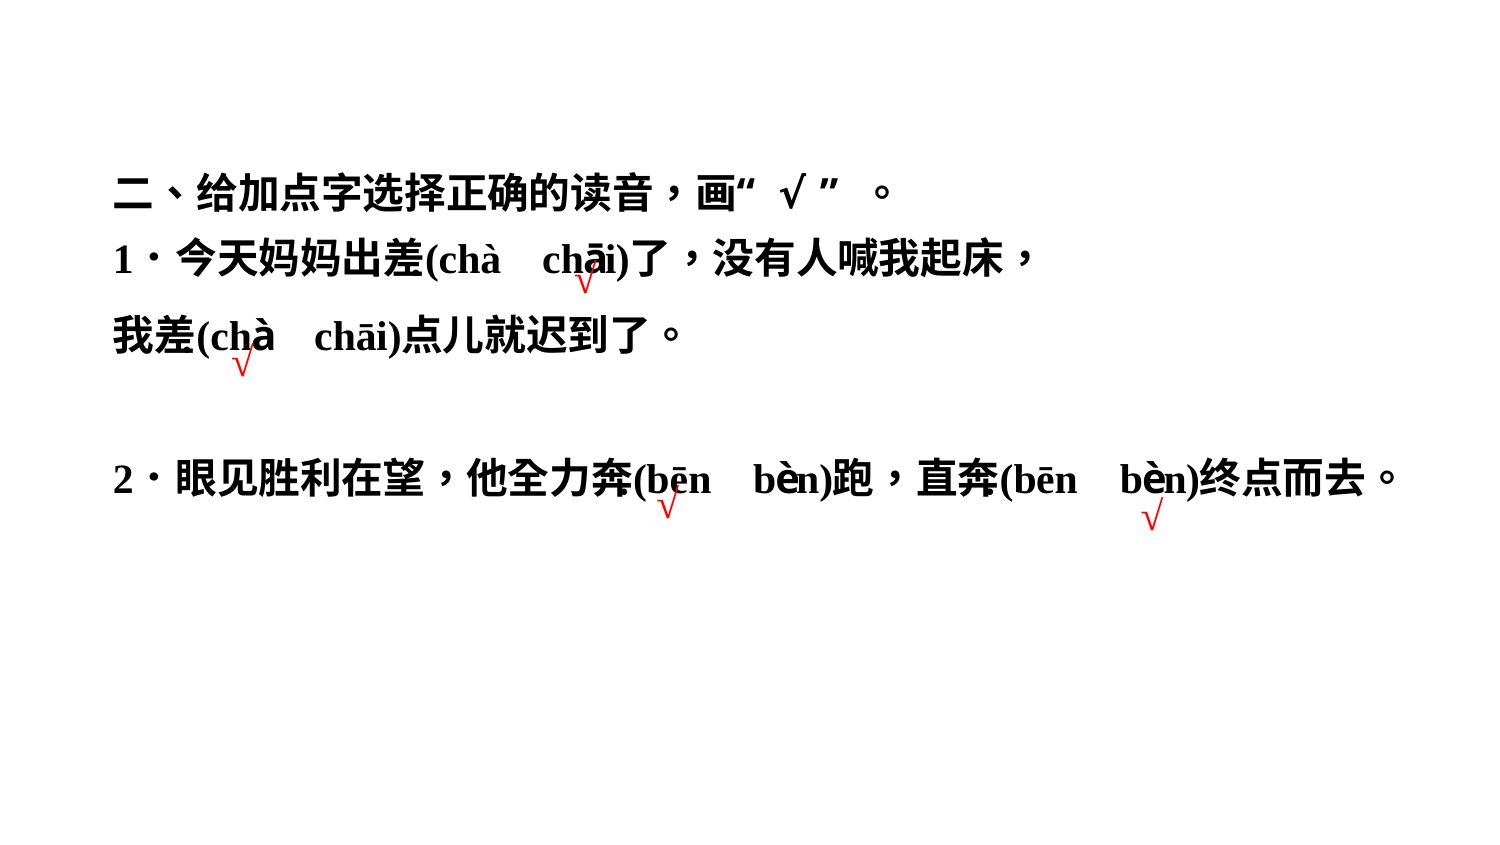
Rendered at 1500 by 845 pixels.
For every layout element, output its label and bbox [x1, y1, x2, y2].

text_box [29, 161, 1471, 538]
